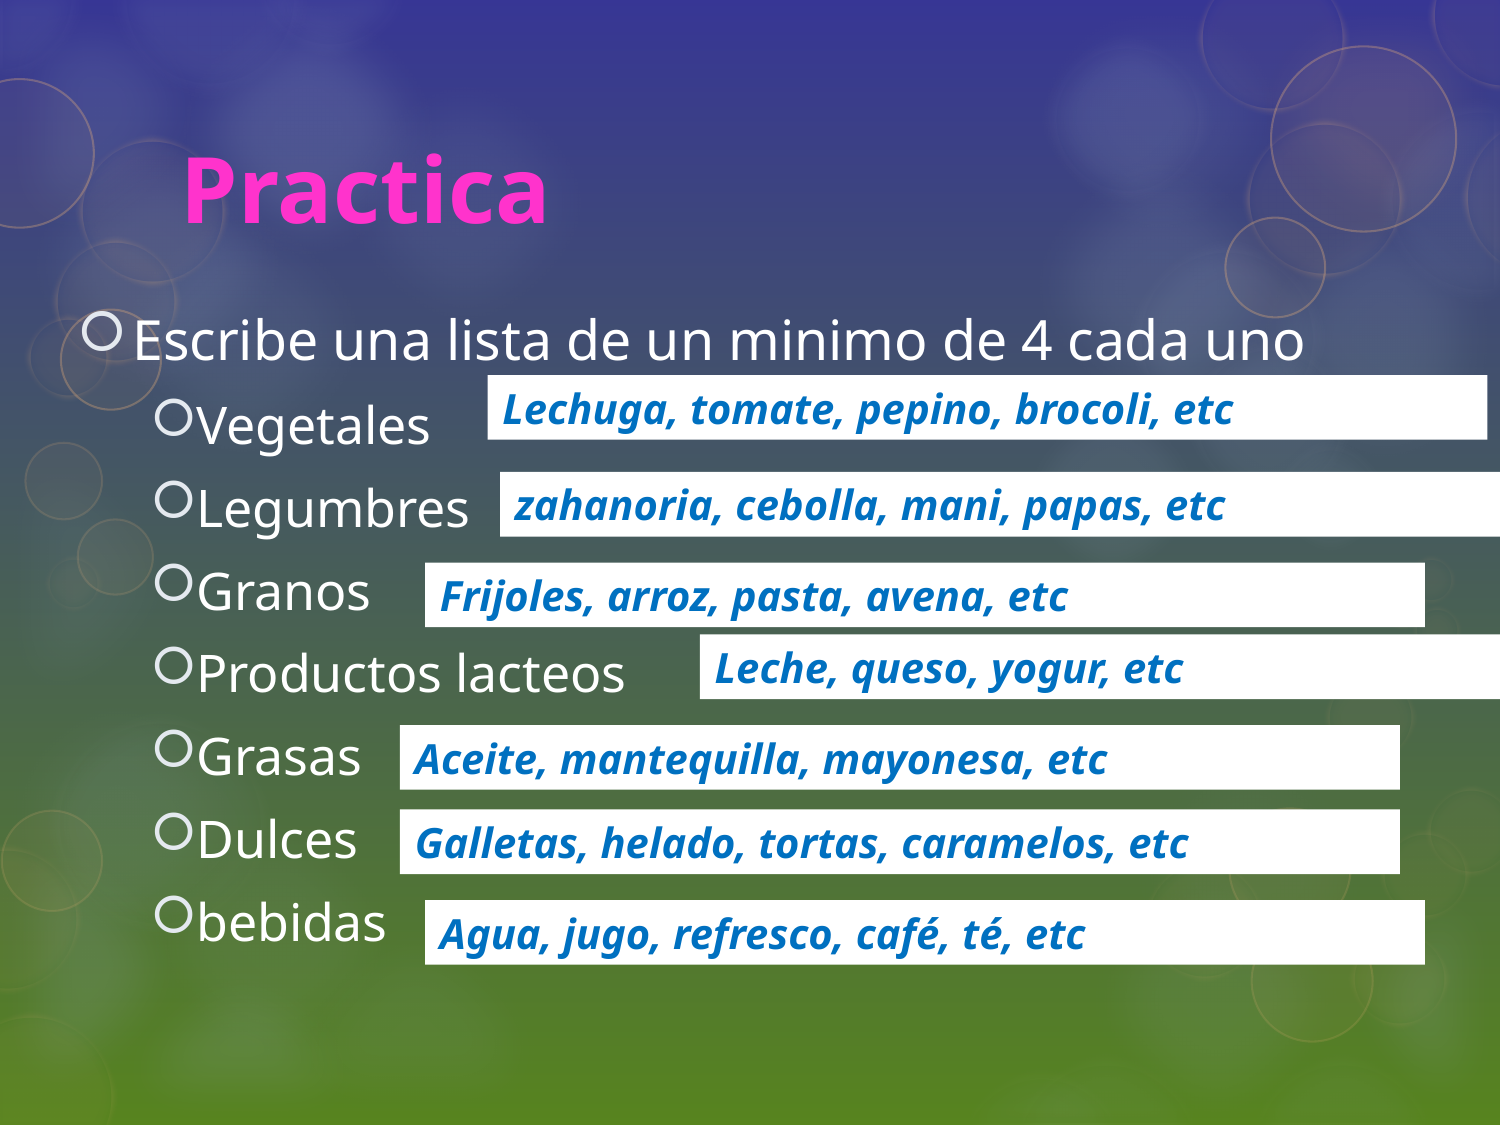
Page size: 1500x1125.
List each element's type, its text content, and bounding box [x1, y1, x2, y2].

text_box Aceite, mantequilla, mayonesa, etc [399, 725, 1400, 790]
text_box zahanoria, cebolla, mani, papas, etc [500, 471, 1500, 537]
text_box Frijoles, arroz, pasta, avena, etc [425, 562, 1425, 628]
text_box Lechuga, tomate, pepino, brocoli, etc [487, 375, 1488, 440]
text_box Galletas, helado, tortas, caramelos, etc [399, 809, 1400, 875]
title Practica [165, 110, 1335, 263]
text_box Agua, jugo, refresco, café, té, etc [425, 900, 1425, 965]
text_box Leche, queso, yogur, etc [699, 634, 1500, 700]
list Escribe una lista de un minimo de 4 cada uno Vegetales Legumbres Granos Productos lacteos Grasas Dulces bebidas [62, 296, 1475, 962]
